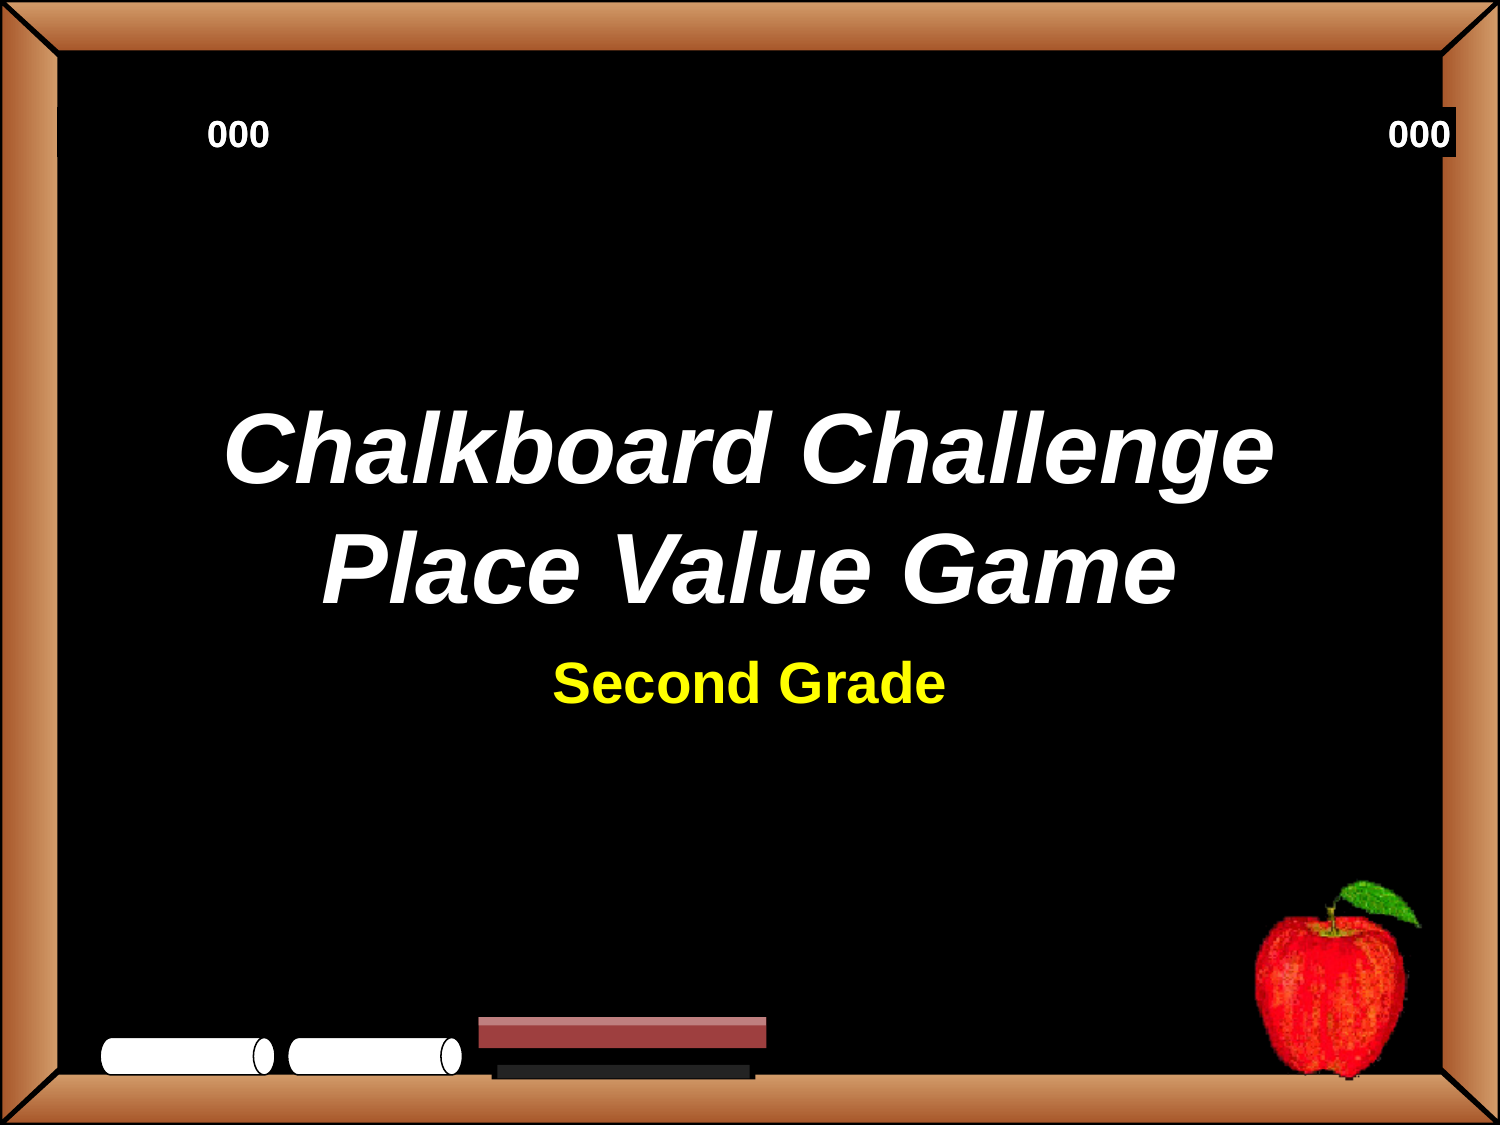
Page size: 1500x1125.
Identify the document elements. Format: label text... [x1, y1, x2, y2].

picture [1250, 874, 1438, 1090]
title Chalkboard Challenge Place Value Game [112, 374, 1388, 633]
subtitle Second Grade [224, 637, 1276, 926]
